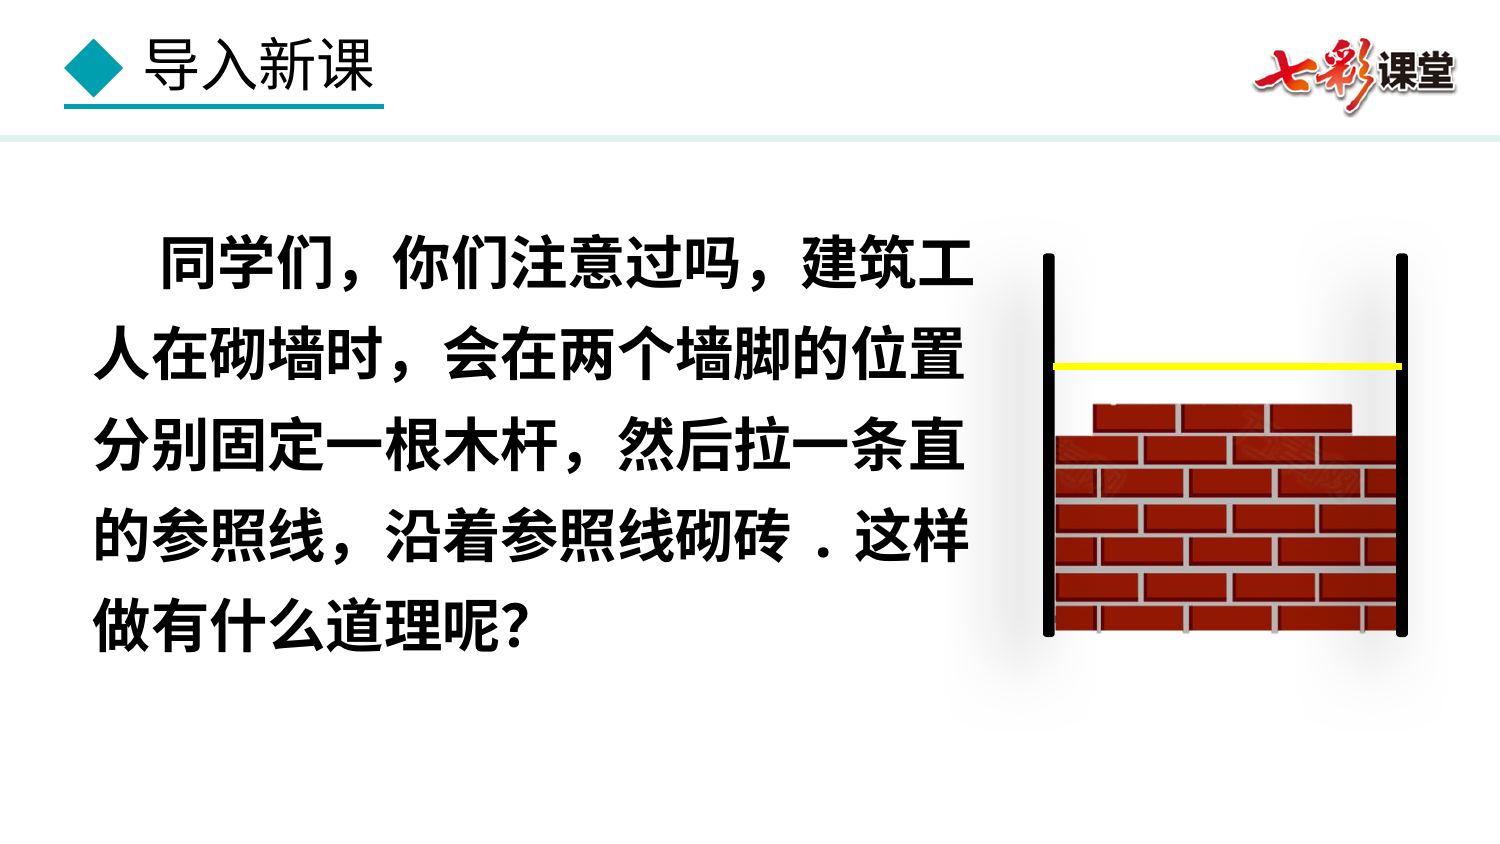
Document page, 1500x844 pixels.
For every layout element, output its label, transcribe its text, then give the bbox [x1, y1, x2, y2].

text_box [1396, 253, 1408, 387]
text_box [1043, 253, 1055, 393]
picture [1048, 388, 1406, 634]
picture [1249, 32, 1461, 118]
text_box 同学们，你们注意过吗，建筑工人在砌墙时，会在两个墙脚的位置分别固定一根木杆，然后拉一条直的参照线，沿着参照线砌砖.这样做有什么道理呢？ [77, 197, 1022, 668]
